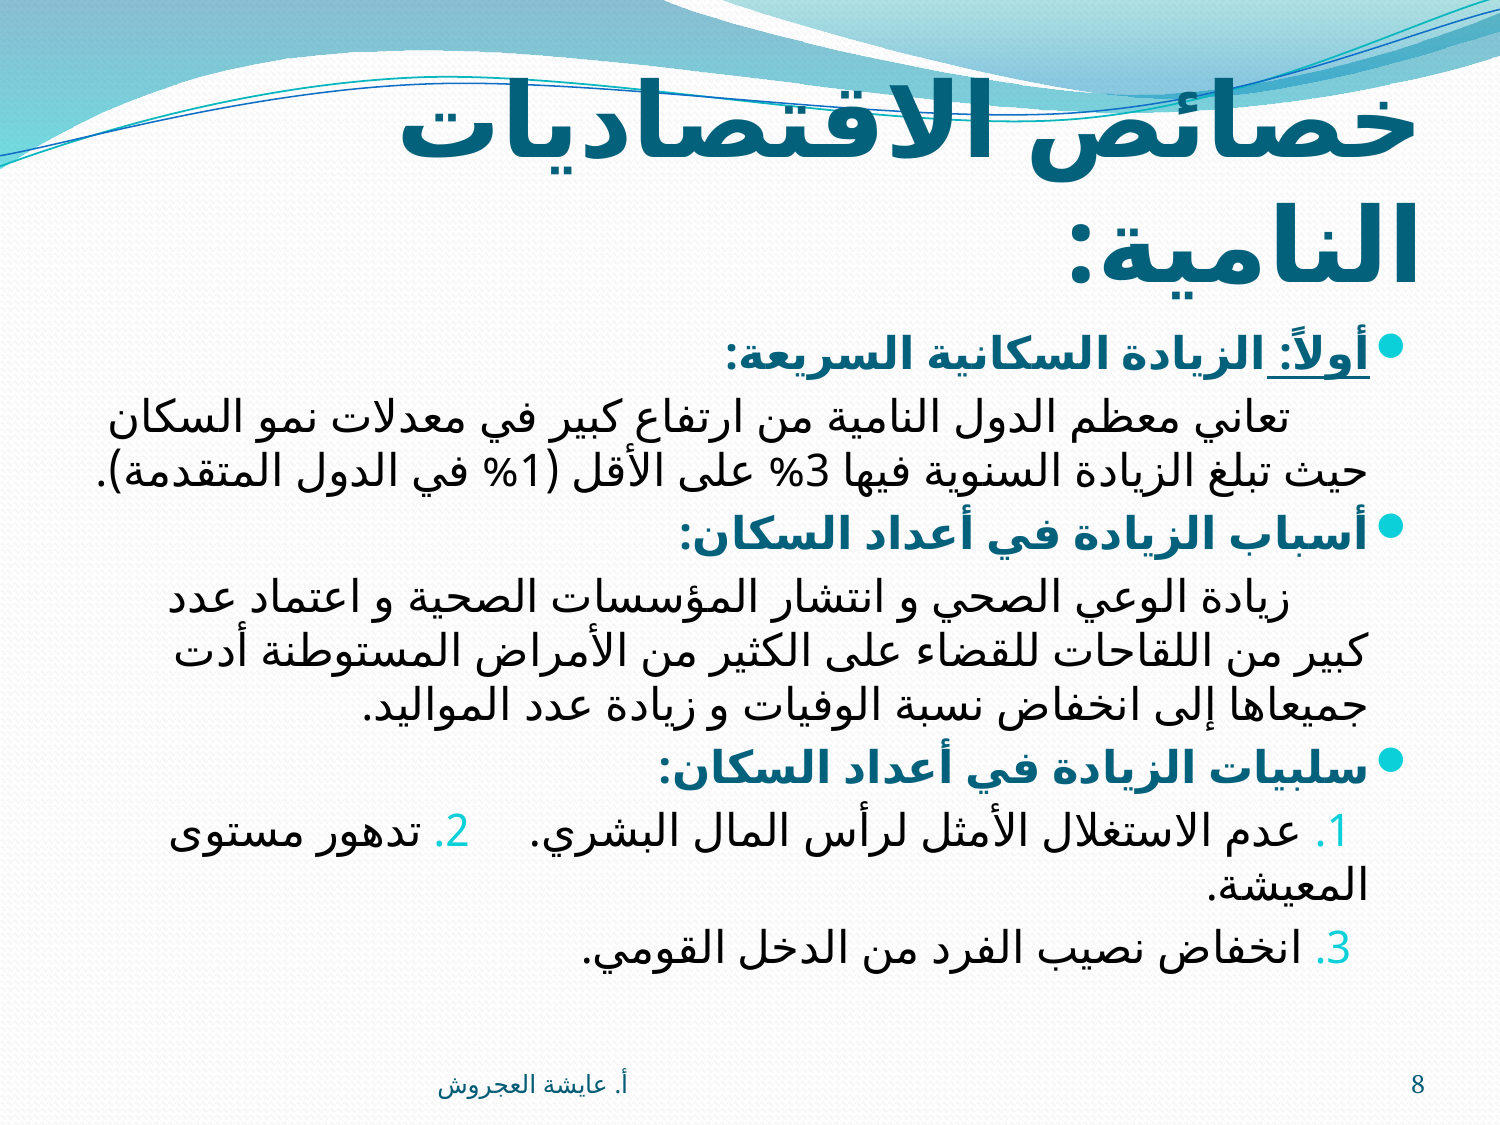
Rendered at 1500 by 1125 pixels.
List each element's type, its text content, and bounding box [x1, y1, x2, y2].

slide_number 8 [1299, 1042, 1425, 1103]
footer أ. عايشة العجروش [437, 1042, 988, 1103]
title خصائص الاقتصاديات النامية: [75, 115, 1425, 303]
list أولاً: الزيادة السكانية السريعة: تعاني معظم الدول النامية من ارتفاع كبير في معدلات نمو السكان حيث تبلغ الزيادة السنوية فيها 3% على الأقل (1% في الدول المتقدمة). أسباب الزيادة في أعداد السكان: زيادة الوعي الصحي و انتشار المؤسسات الصحية و اعتماد عدد كبير من اللقاحات للقضاء على الكثير من الأمراض المستوطنة أدت جميعاها إلى انخفاض نسبة الوفيات و زيادة عدد المواليد. سلبيات الزيادة في أعداد السكان: 1. عدم الاستغلال الأمثل لرأس المال البشري. 2. تدهور مستوى المعيشة. 3. انخفاض نصيب الفرد من الدخل القومي. [75, 317, 1425, 1038]
